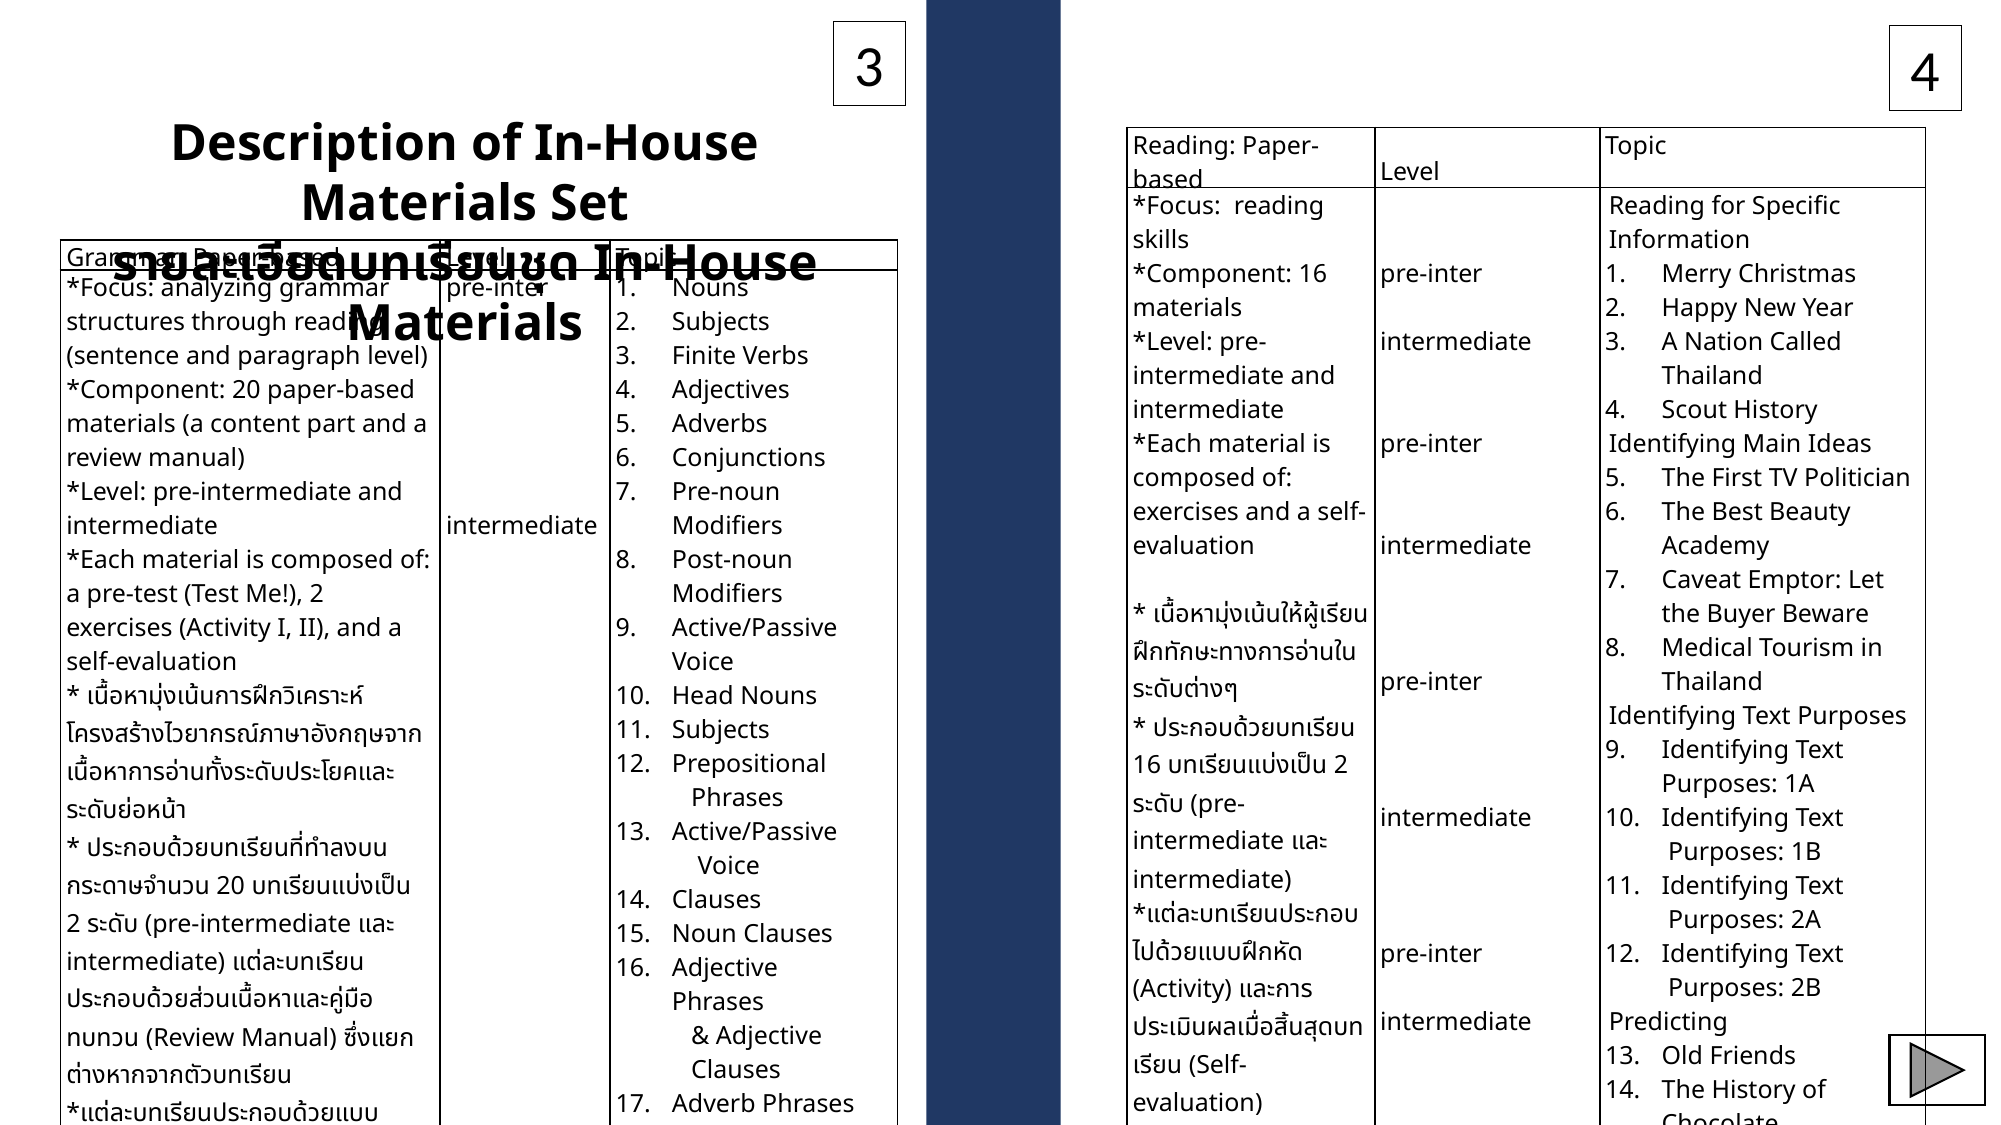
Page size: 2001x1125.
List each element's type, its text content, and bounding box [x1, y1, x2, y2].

table_cell *Focus: reading skills *Component: 16 materials *Level: pre-intermediate and intermediate *Each material is composed of: exercises and a self-evaluation * เนื้อหามุ่งเน้นให้ผู้เรียนฝึกทักษะทางการอ่านในระดับต่างๆ * ประกอบด้วยบทเรียน 16 บทเรียนแบ่งเป็น 2 ระดับ (pre- intermediate และ intermediate) *แต่ละบทเรียนประกอบไปด้วยแบบฝึกหัด (Activity) และการประเมินผลเมื่อสิ้นสุดบทเรียน (Self-evaluation) [1128, 188, 1374, 1125]
text_box [925, 0, 1062, 1125]
table_header Level [1376, 128, 1599, 187]
table_header Topic [1601, 128, 1925, 187]
table_header Topic [611, 241, 897, 269]
table_cell Reading for Specific Information Merry Christmas Happy New Year A Nation Called Thailand Scout History Identifying Main Ideas The First TV Politician The Best Beauty Academy Caveat Emptor: Let the Buyer Beware Medical Tourism in Thailand Identifying Text Purposes Identifying Text Purposes: 1A Identifying Text Purposes: 1B Identifying Text Purposes: 2A Identifying Text Purposes: 2B Predicting Old Friends The History of Chocolate Wonders of the World The History of Hollywood [1601, 188, 1925, 1125]
table_header Grammar: Paper-based [61, 241, 439, 269]
table_cell *Focus: analyzing grammar structures through reading (sentence and paragraph level) *Component: 20 paper-based materials (a content part and a review manual) *Level: pre-intermediate and intermediate *Each material is composed of: a pre-test (Test Me!), 2 exercises (Activity I, II), and a self-evaluation * เนื้อหามุ่งเน้นการฝึกวิเคราะห์โครงสร้างไวยากรณ์ภาษาอังกฤษจากเนื้อหาการอ่านทั้งระดับประโยคและระดับย่อหน้า * ประกอบด้วยบทเรียนที่ทำลงบนกระดาษจำนวน 20 บทเรียนแบ่งเป็น 2 ระดับ (pre-intermediate และ intermediate) แต่ละบทเรียนประกอบด้วยส่วนเนื้อหาและคู่มือทบทวน (Review Manual) ซึ่งแยกต่างหากจากตัวบทเรียน *แต่ละบทเรียนประกอบด้วยแบบทดสอบก่อนเรียน (Test Me!) แบบฝึกหัด 2 แบบฝึกหัด (Activity I, II) และ การ ประเมินผลเมื่อสิ้นสุดบทเรียน (Self-evaluation) [61, 271, 439, 1125]
table_header Level [441, 241, 609, 269]
text_box 3 [833, 21, 906, 106]
text_box [1926, 1034, 1986, 1106]
text_box Description of In-House Materials Set รายละเอียดบทเรียนชุด In-House Materials [60, 103, 870, 239]
table_cell Nouns Subjects Finite Verbs Adjectives Adverbs Conjunctions Pre-noun Modifiers Post-noun Modifiers Active/Passive Voice Head Nouns Subjects Prepositional Phrases Active/Passive Voice Clauses Noun Clauses Adjective Phrases & Adjective Clauses Adverb Phrases & Adverb Clauses Verb Phrases Infinitive & Infinitive Phrases Gerunds & Gerund Phrases [611, 271, 897, 1125]
table_cell pre-inter intermediate pre-inter intermediate pre-inter intermediate pre-inter intermediate [1376, 188, 1599, 1125]
text_box 4 [1889, 25, 1962, 111]
table_cell pre-inter intermediate [441, 271, 609, 1125]
table_header Reading: Paper-based [1128, 128, 1374, 187]
